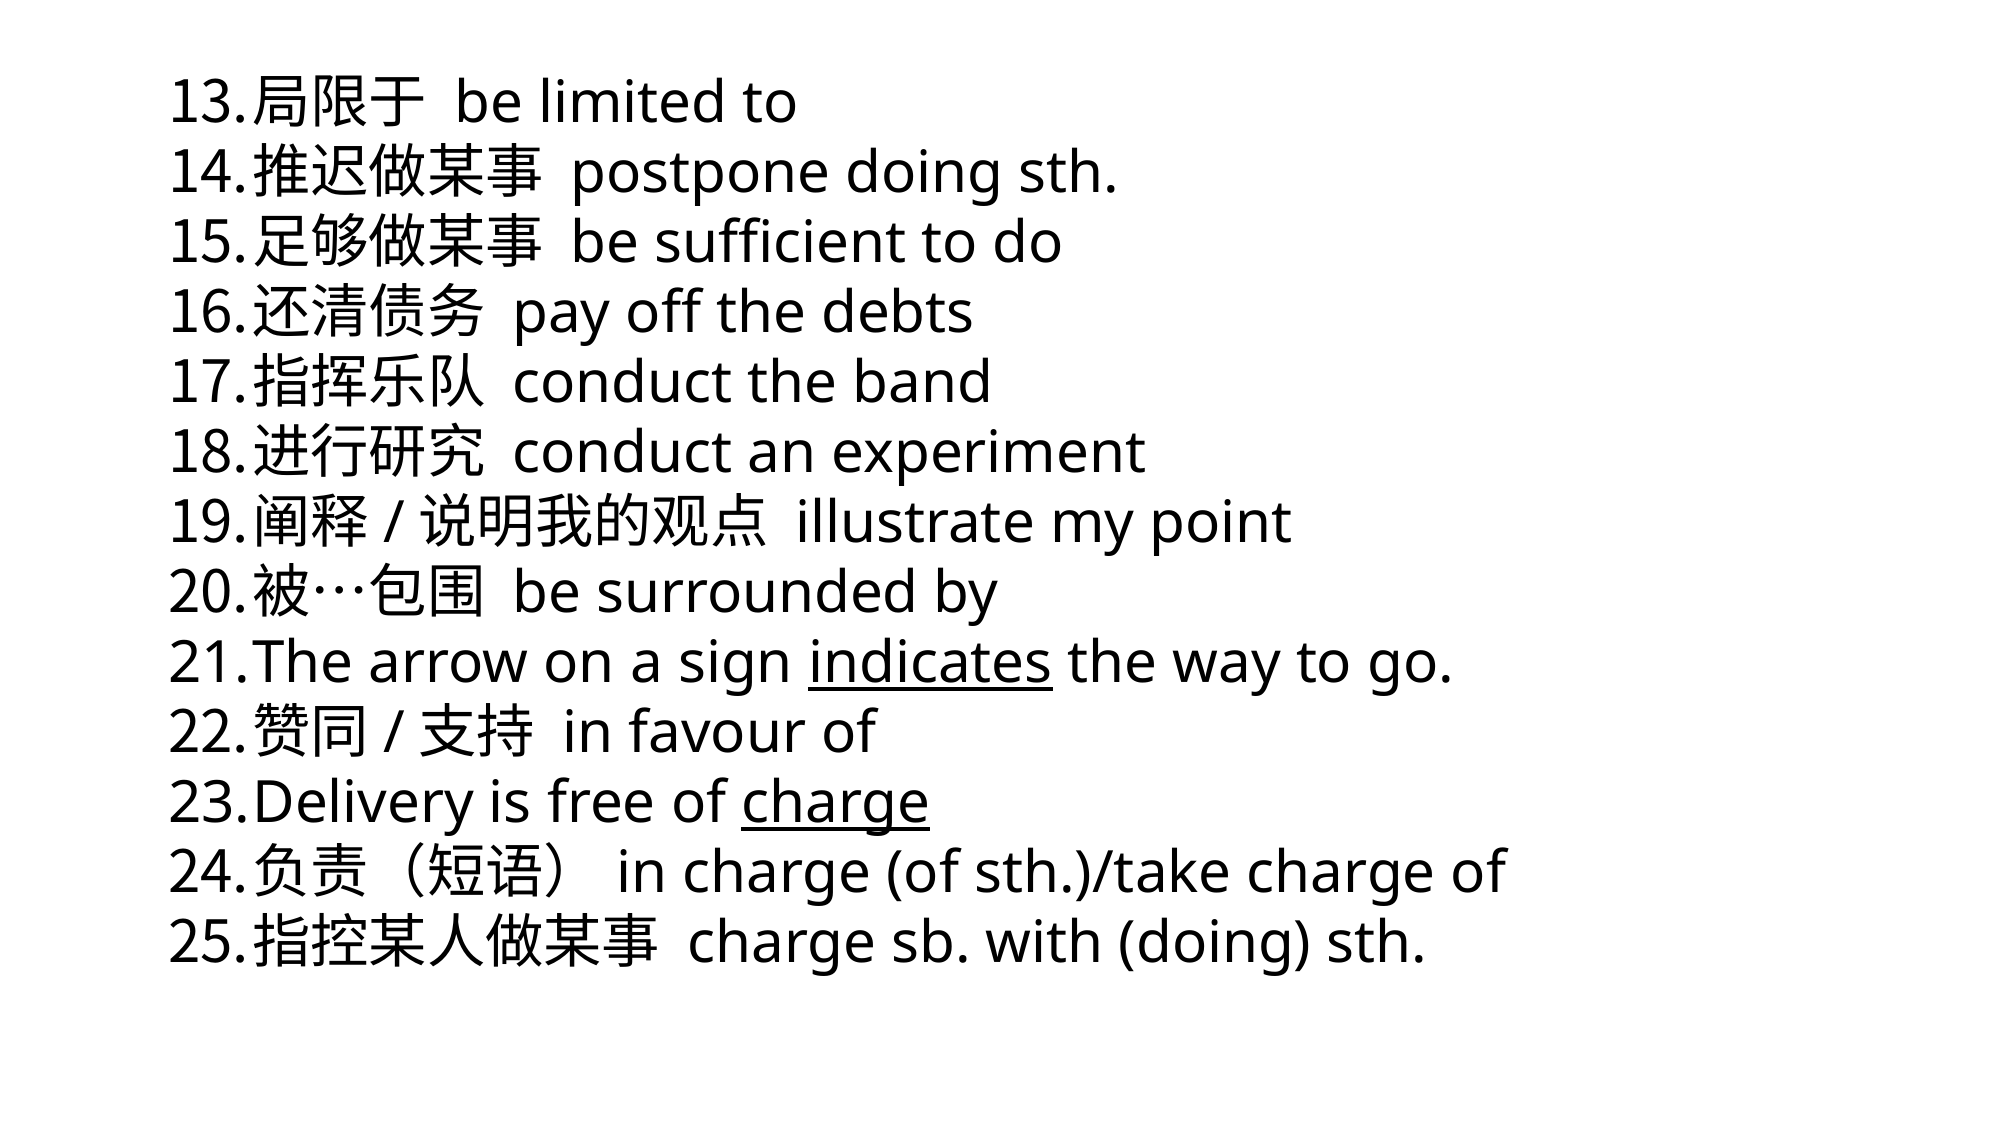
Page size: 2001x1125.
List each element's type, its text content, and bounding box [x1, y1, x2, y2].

text_box 局限于 be limited to 推迟做某事 postpone doing sth. 足够做某事 be sufficient to do 还清债务 pay off the debts 指挥乐队 conduct the band 进行研究 conduct an experiment 阐释/说明我的观点 illustrate my point 被…包围 be surrounded by The arrow on a sign indicates the way to go. 赞同/支持 in favour of Delivery is free of charge 负责（短语）in charge (of sth.)/take charge of 指控某人做某事 charge sb. with (doing) sth. [153, 56, 1746, 982]
